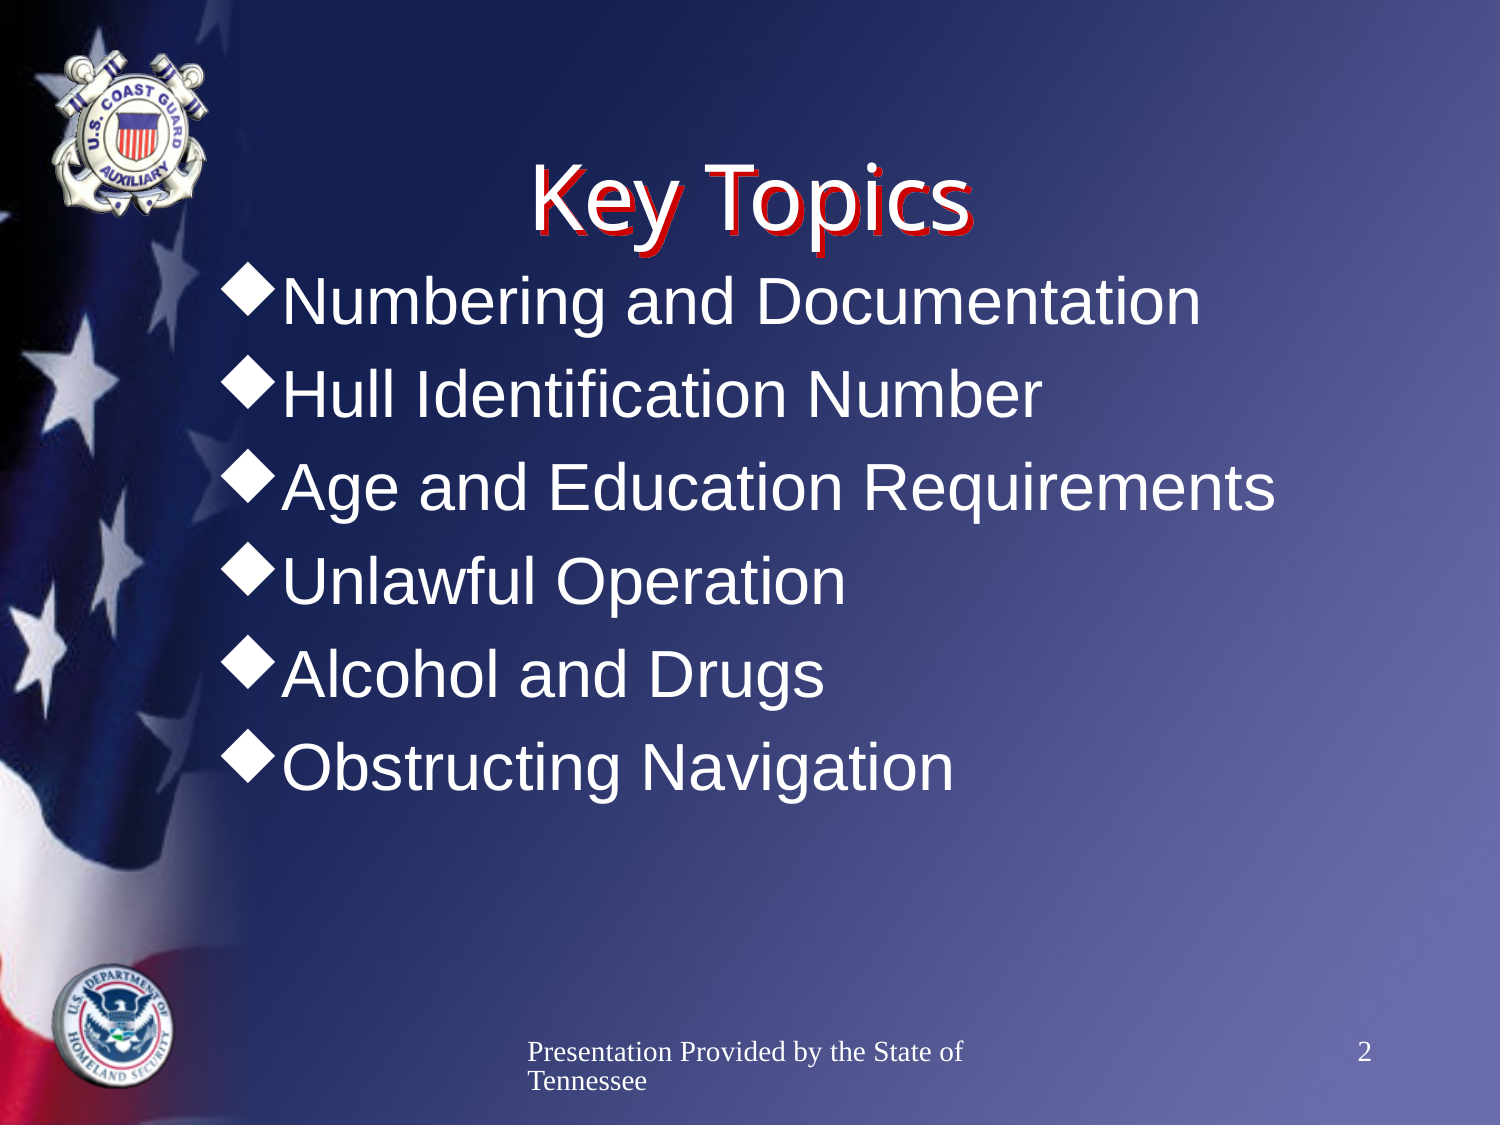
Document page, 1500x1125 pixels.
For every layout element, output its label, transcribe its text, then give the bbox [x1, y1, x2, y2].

list Numbering and Documentation Hull Identification Number Age and Education Requirements Unlawful Operation Alcohol and Drugs Obstructing Navigation [200, 249, 1475, 925]
slide_number 2 [1074, 1025, 1388, 1100]
picture [0, 0, 1500, 1125]
title Key Topics [112, 99, 1388, 288]
footer Presentation Provided by the State of Tennessee [512, 1025, 988, 1100]
